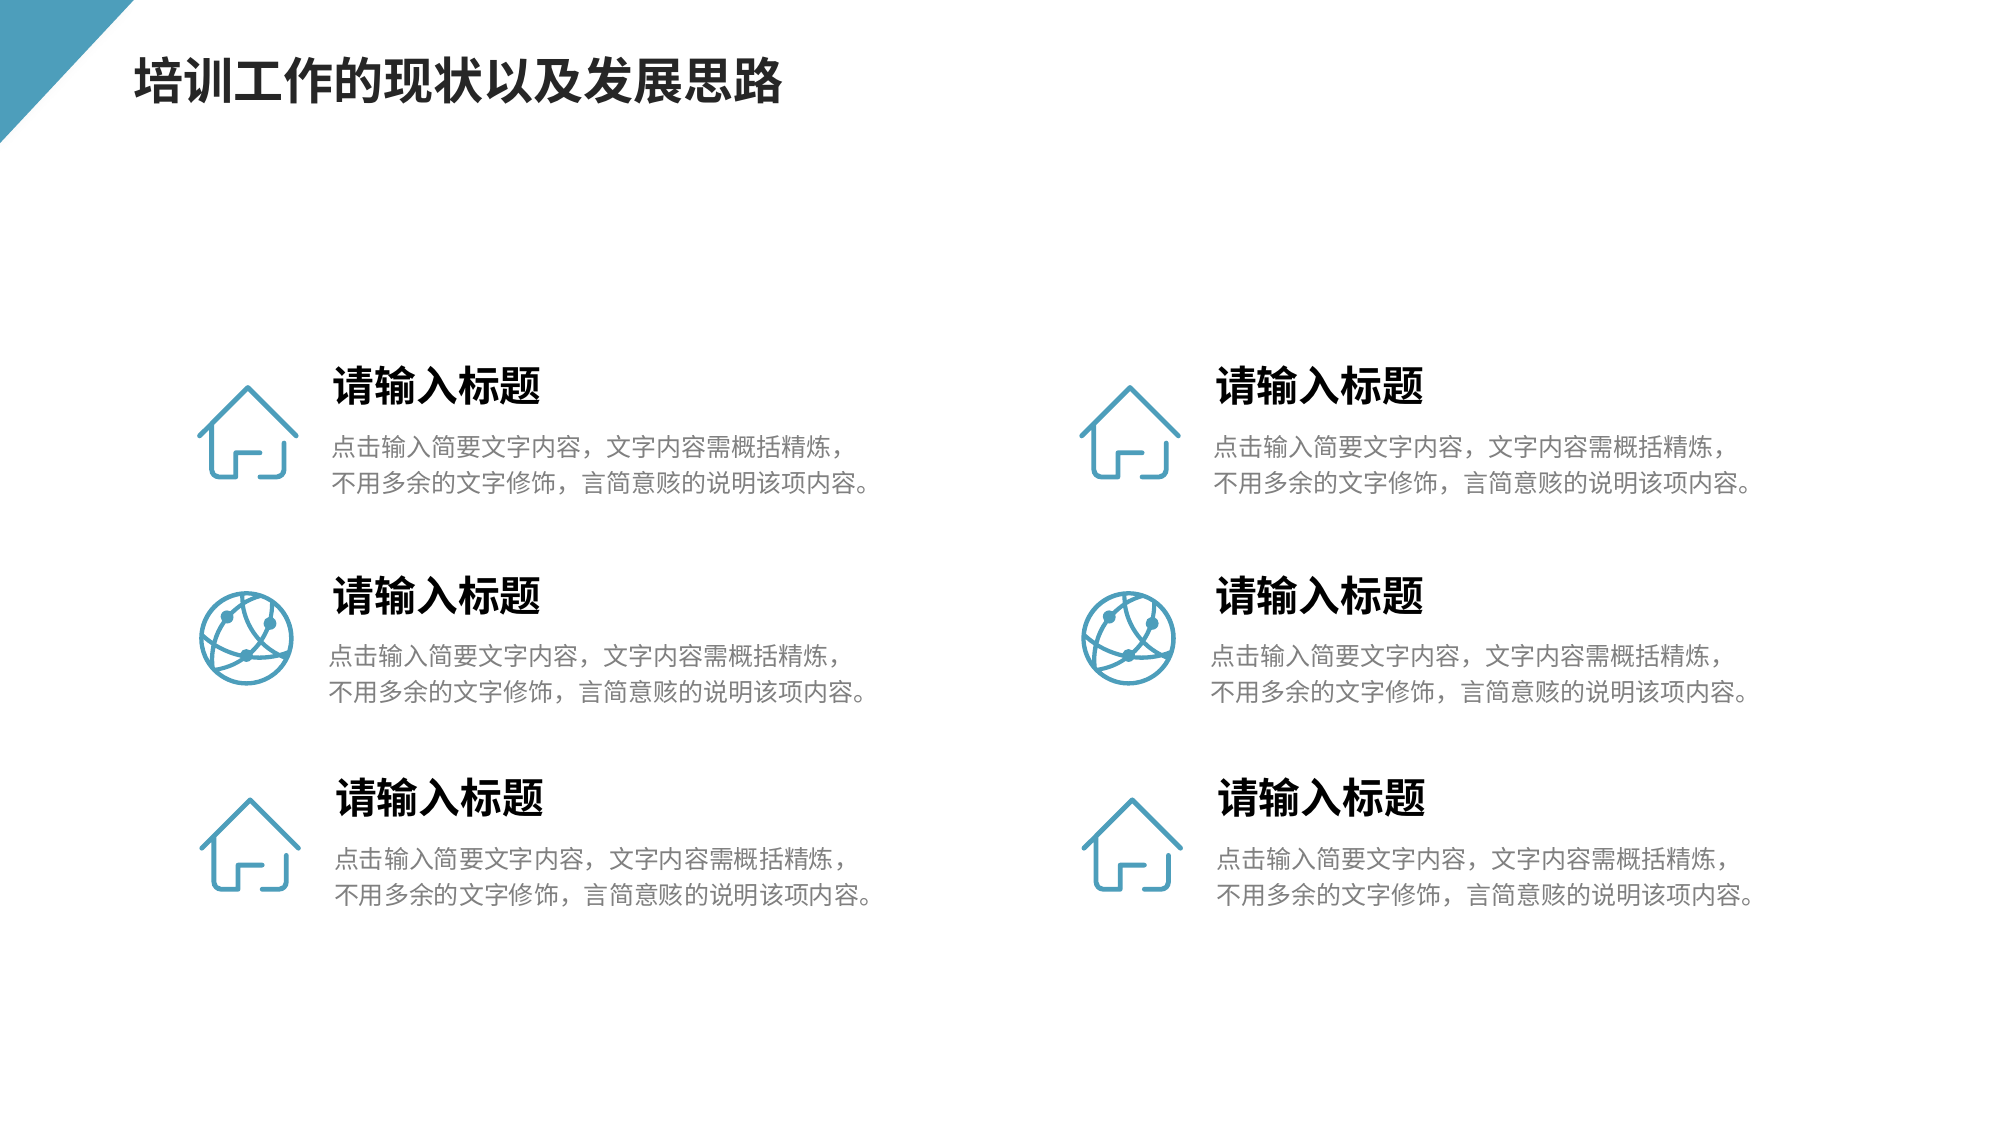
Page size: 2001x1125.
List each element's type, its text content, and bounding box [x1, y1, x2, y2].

text_box 培训工作的现状以及发展思路 [133, 38, 1557, 122]
text_box 点击输入简要文字内容，文字内容需概括精炼，不用多余的文字修饰，言简意赅的说明该项内容。 [1201, 830, 1772, 917]
text_box 点击输入简要文字内容，文字内容需概括精炼，不用多余的文字修饰，言简意赅的说明该项内容。 [319, 830, 890, 917]
text_box 请输入标题 [1200, 352, 1439, 417]
text_box 点击输入简要文字内容，文字内容需概括精炼，不用多余的文字修饰，言简意赅的说明该项内容。 [313, 627, 884, 714]
text_box [1079, 385, 1181, 480]
text_box 点击输入简要文字内容，文字内容需概括精炼，不用多余的文字修饰，言简意赅的说明该项内容。 [1199, 417, 1770, 505]
text_box 请输入标题 [318, 562, 557, 627]
text_box 点击输入简要文字内容，文字内容需概括精炼，不用多余的文字修饰，言简意赅的说明该项内容。 [317, 417, 888, 505]
text_box [1081, 797, 1183, 892]
text_box 请输入标题 [1200, 562, 1439, 627]
text_box 请输入标题 [320, 764, 559, 830]
text_box [199, 797, 301, 892]
text_box 请输入标题 [1202, 764, 1442, 830]
text_box 点击输入简要文字内容，文字内容需概括精炼，不用多余的文字修饰，言简意赅的说明该项内容。 [1195, 627, 1766, 714]
text_box [1081, 591, 1176, 686]
text_box [0, 0, 136, 145]
text_box [199, 591, 294, 686]
text_box [197, 385, 299, 480]
text_box 请输入标题 [318, 352, 557, 417]
